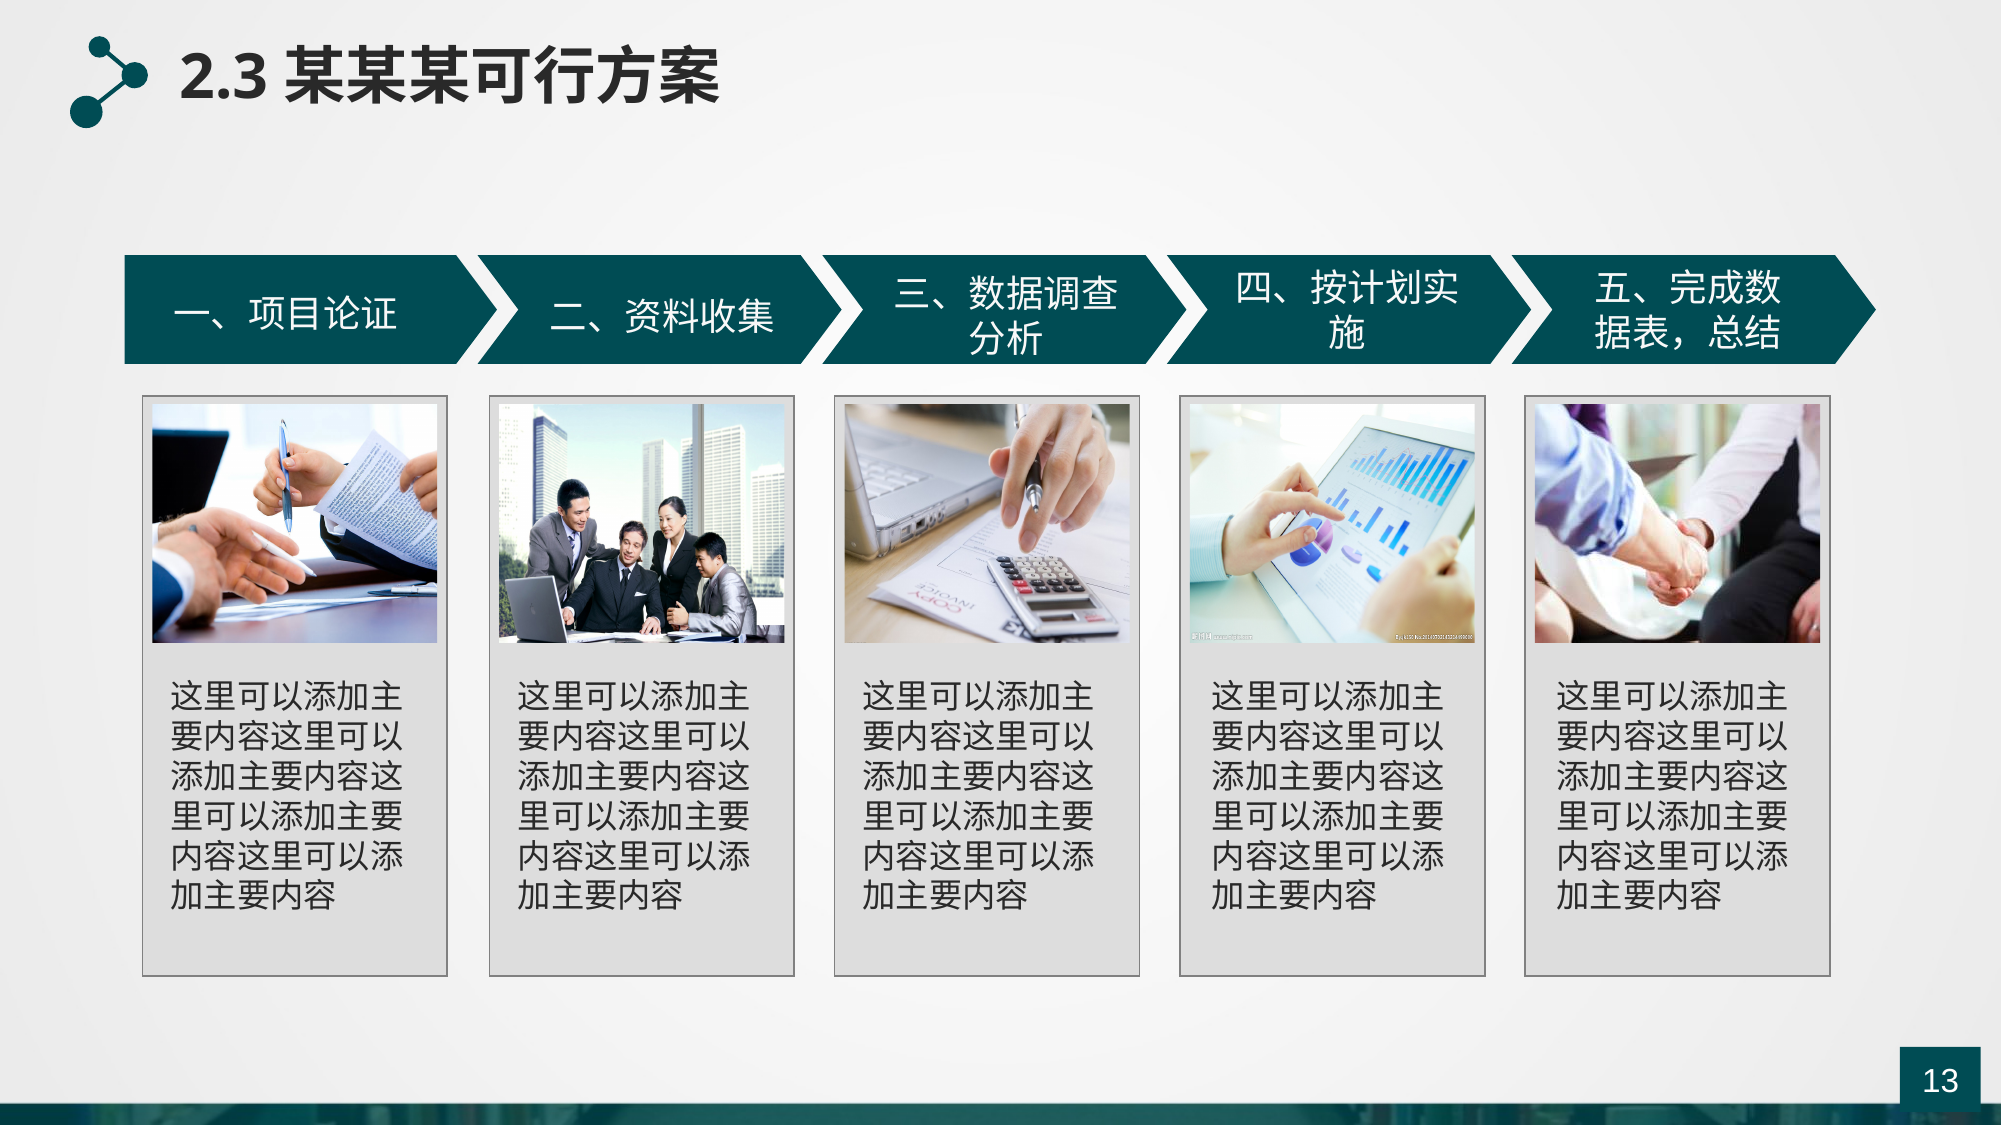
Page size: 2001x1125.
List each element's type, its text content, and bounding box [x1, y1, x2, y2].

text_box [499, 404, 785, 643]
text_box 四、按计划实施 [1210, 256, 1485, 361]
text_box 这里可以添加主要内容这里可以添加主要内容这里可以添加主要内容这里可以添加主要内容 [503, 667, 774, 922]
text_box 2.3某某某可行方案 [164, 28, 736, 119]
text_box [822, 255, 1187, 364]
text_box [1534, 404, 1821, 643]
text_box 这里可以添加主要内容这里可以添加主要内容这里可以添加主要内容这里可以添加主要内容 [155, 667, 427, 922]
text_box [834, 395, 1140, 977]
text_box [1524, 395, 1830, 977]
text_box 五、完成数据表，总结 [1563, 256, 1814, 361]
text_box 一、项目论证 [158, 282, 414, 342]
text_box [70, 36, 148, 129]
text_box [124, 290, 1855, 894]
text_box [142, 395, 448, 977]
text_box 二、资料收集 [530, 285, 795, 346]
text_box 这里可以添加主要内容这里可以添加主要内容这里可以添加主要内容这里可以添加主要内容 [1541, 667, 1813, 922]
text_box [489, 395, 795, 977]
text_box [844, 404, 1130, 643]
text_box [152, 404, 438, 643]
text_box 这里可以添加主要内容这里可以添加主要内容这里可以添加主要内容这里可以添加主要内容 [1197, 667, 1468, 922]
text_box 这里可以添加主要内容这里可以添加主要内容这里可以添加主要内容这里可以添加主要内容 [847, 667, 1119, 922]
text_box [1189, 404, 1475, 643]
text_box [1511, 255, 1876, 364]
text_box 三、数据调查分析 [872, 262, 1140, 368]
text_box [477, 255, 842, 364]
picture [0, 0, 2001, 1125]
text_box [1166, 255, 1532, 364]
text_box [1179, 395, 1485, 977]
text_box [124, 255, 498, 364]
